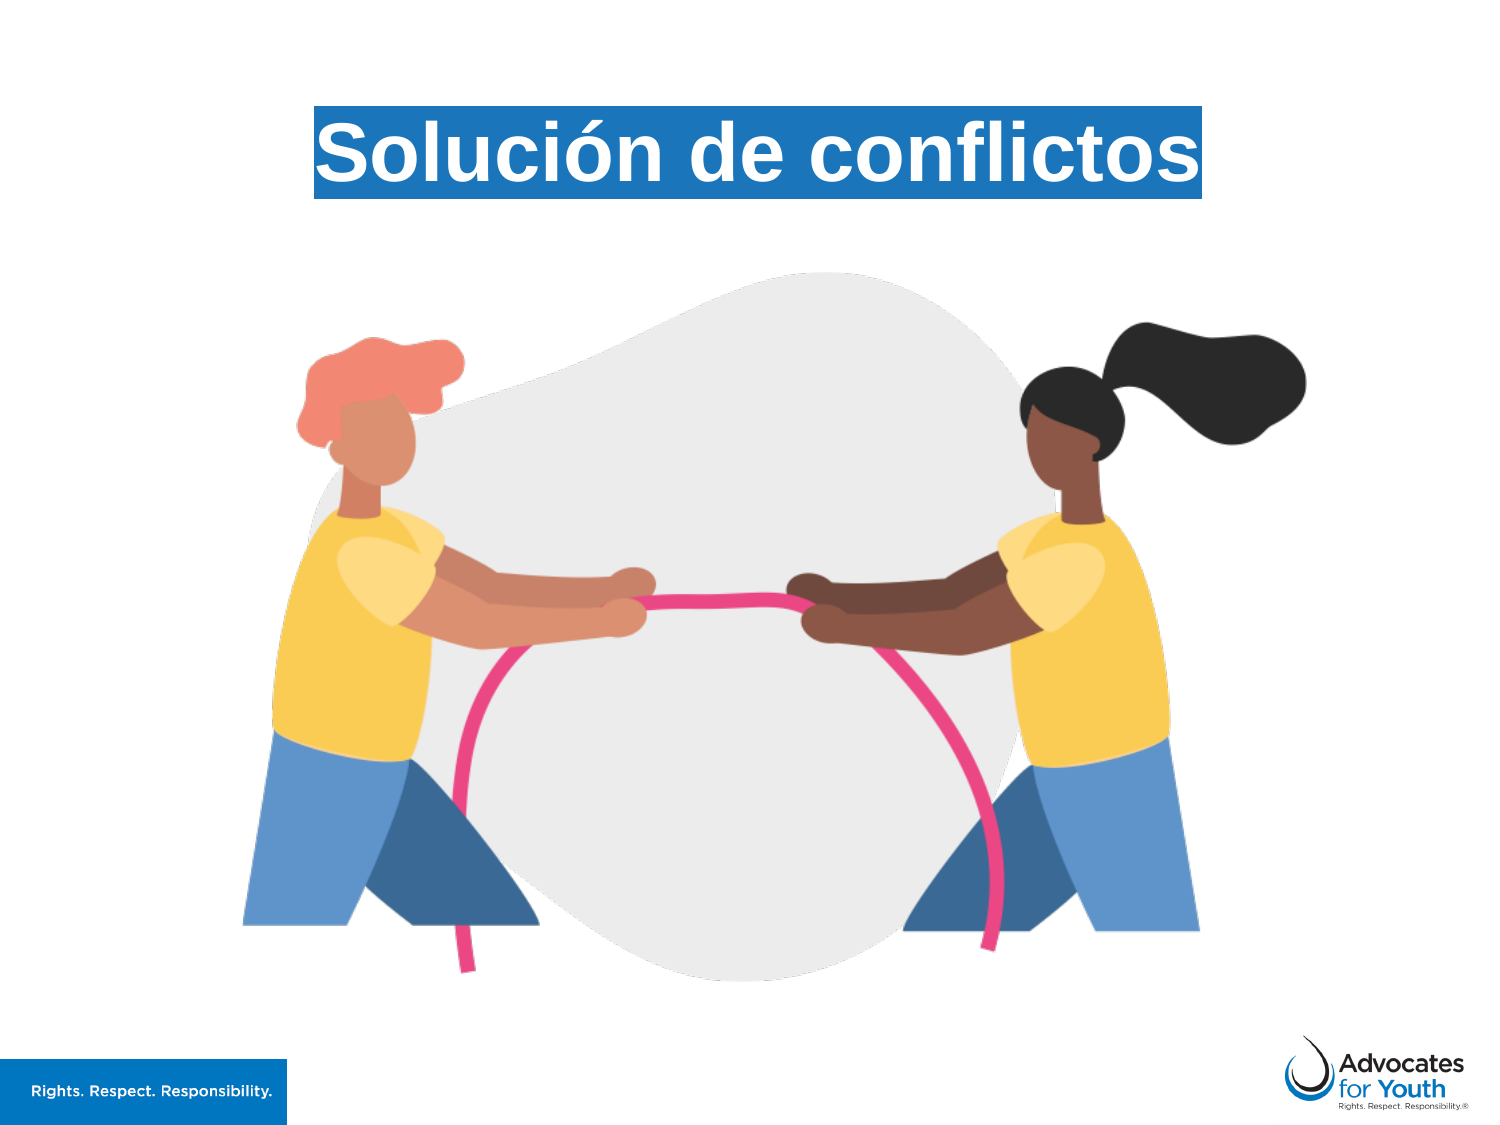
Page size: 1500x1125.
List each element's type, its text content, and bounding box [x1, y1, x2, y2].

picture [1266, 1024, 1492, 1125]
title Solución de conflictos [120, 60, 1396, 249]
picture [0, 1059, 287, 1125]
picture [241, 272, 1307, 983]
